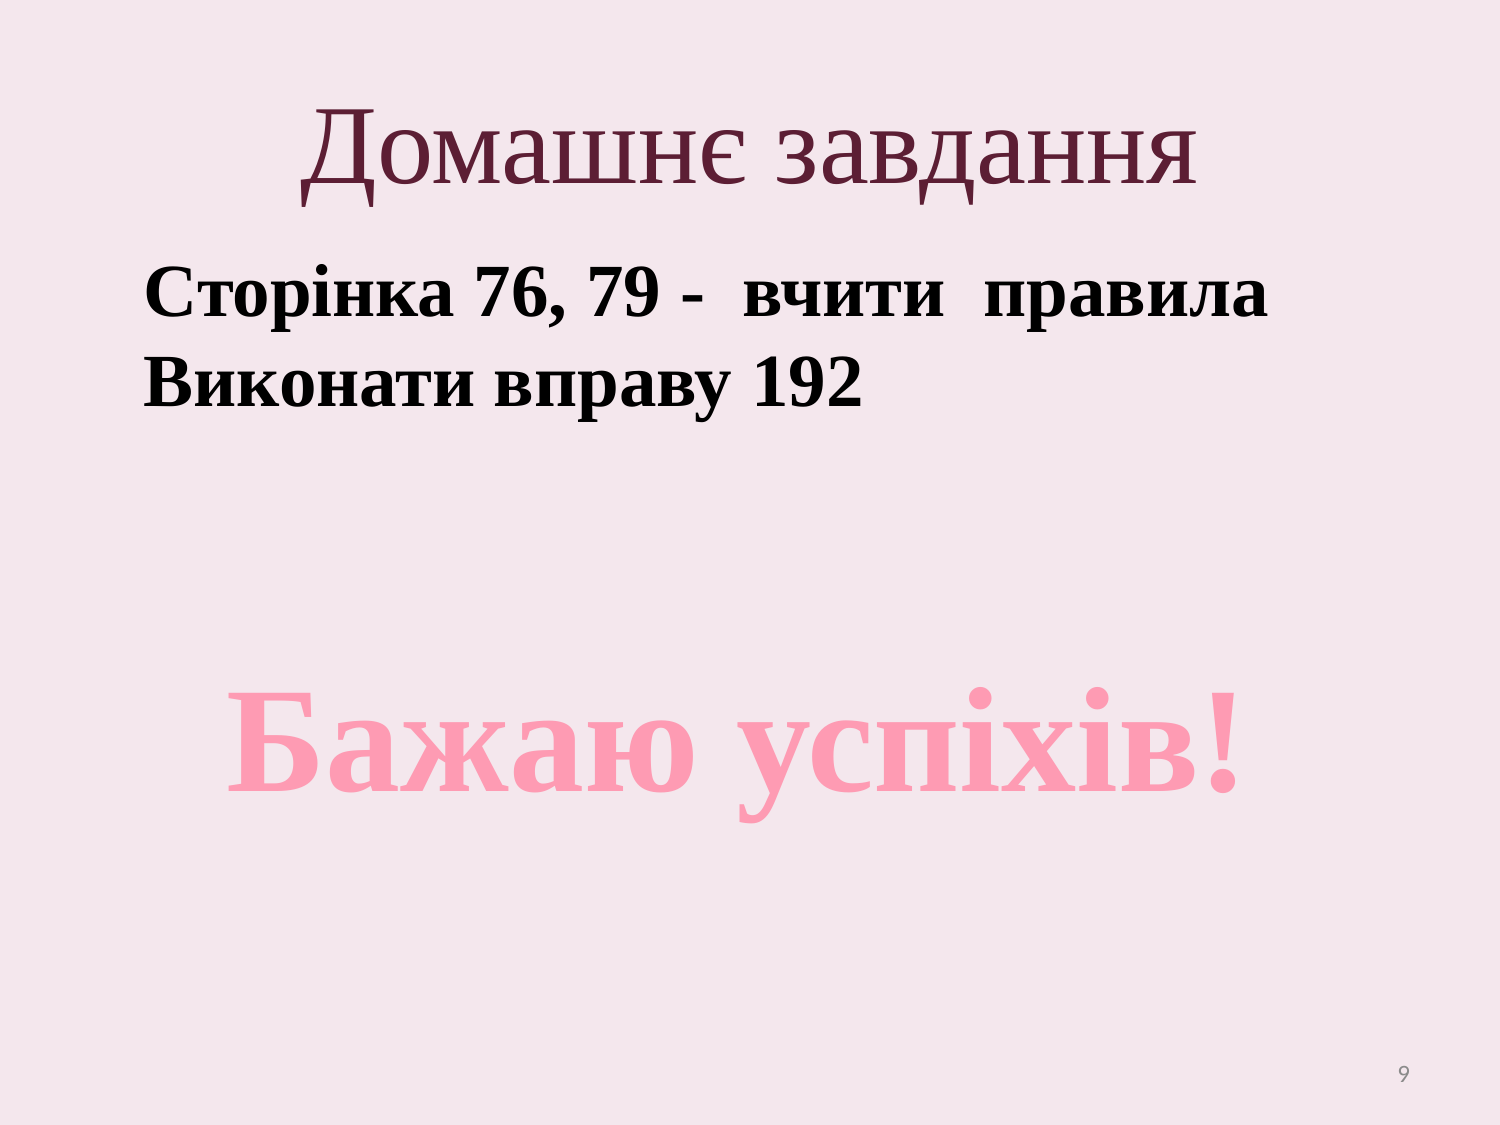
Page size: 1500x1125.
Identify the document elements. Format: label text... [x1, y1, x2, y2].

text_box Бажаю успіхів! [93, 633, 1383, 829]
title Домашнє завдання [75, 45, 1425, 233]
slide_number 9 [1074, 1042, 1425, 1103]
text_box Сторінка 76, 79 - вчити правила Виконати вправу 192 [128, 234, 1336, 430]
